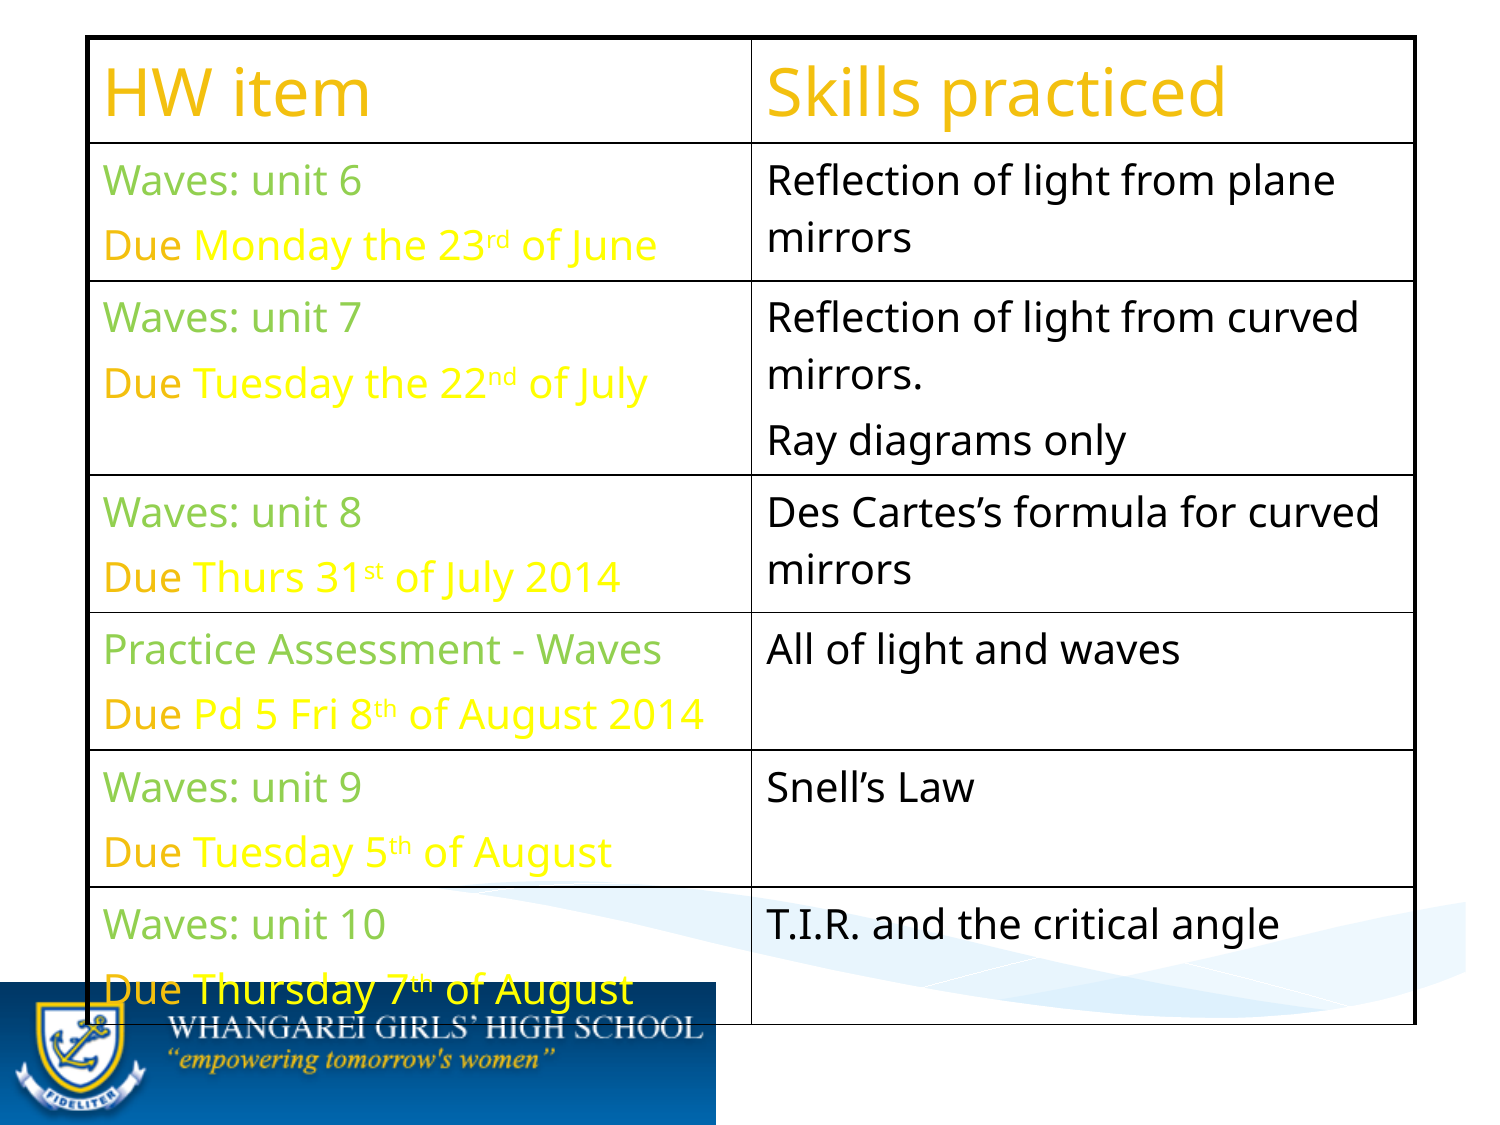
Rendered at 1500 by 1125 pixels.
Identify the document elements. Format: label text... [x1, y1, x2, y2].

table_header Skills practiced [752, 40, 1413, 142]
table_cell Reflection of light from curved mirrors. Ray diagrams only [752, 282, 1413, 474]
table_cell Waves: unit 6 Due Monday the 23rd of June [90, 144, 751, 280]
table_cell Practice Assessment - Waves Due Pd 5 Fri 8th of August 2014 [90, 613, 751, 749]
table_cell Waves: unit 10 Due Thursday 7th of August [90, 888, 751, 1024]
table_cell Des Cartes’s formula for curved mirrors [752, 476, 1413, 612]
table_cell Snell’s Law [752, 751, 1413, 886]
table_header HW item [90, 40, 751, 142]
table_cell T.I.R. and the critical angle [752, 888, 1413, 1024]
table_cell Waves: unit 7 Due Tuesday the 22nd of July [90, 282, 751, 474]
table_cell Waves: unit 9 Due Tuesday 5th of August [90, 751, 751, 886]
picture [0, 982, 716, 1125]
table_cell Waves: unit 8 Due Thurs 31st of July 2014 [90, 476, 751, 612]
table_cell All of light and waves [752, 613, 1413, 749]
table_cell Reflection of light from plane mirrors [752, 144, 1413, 280]
